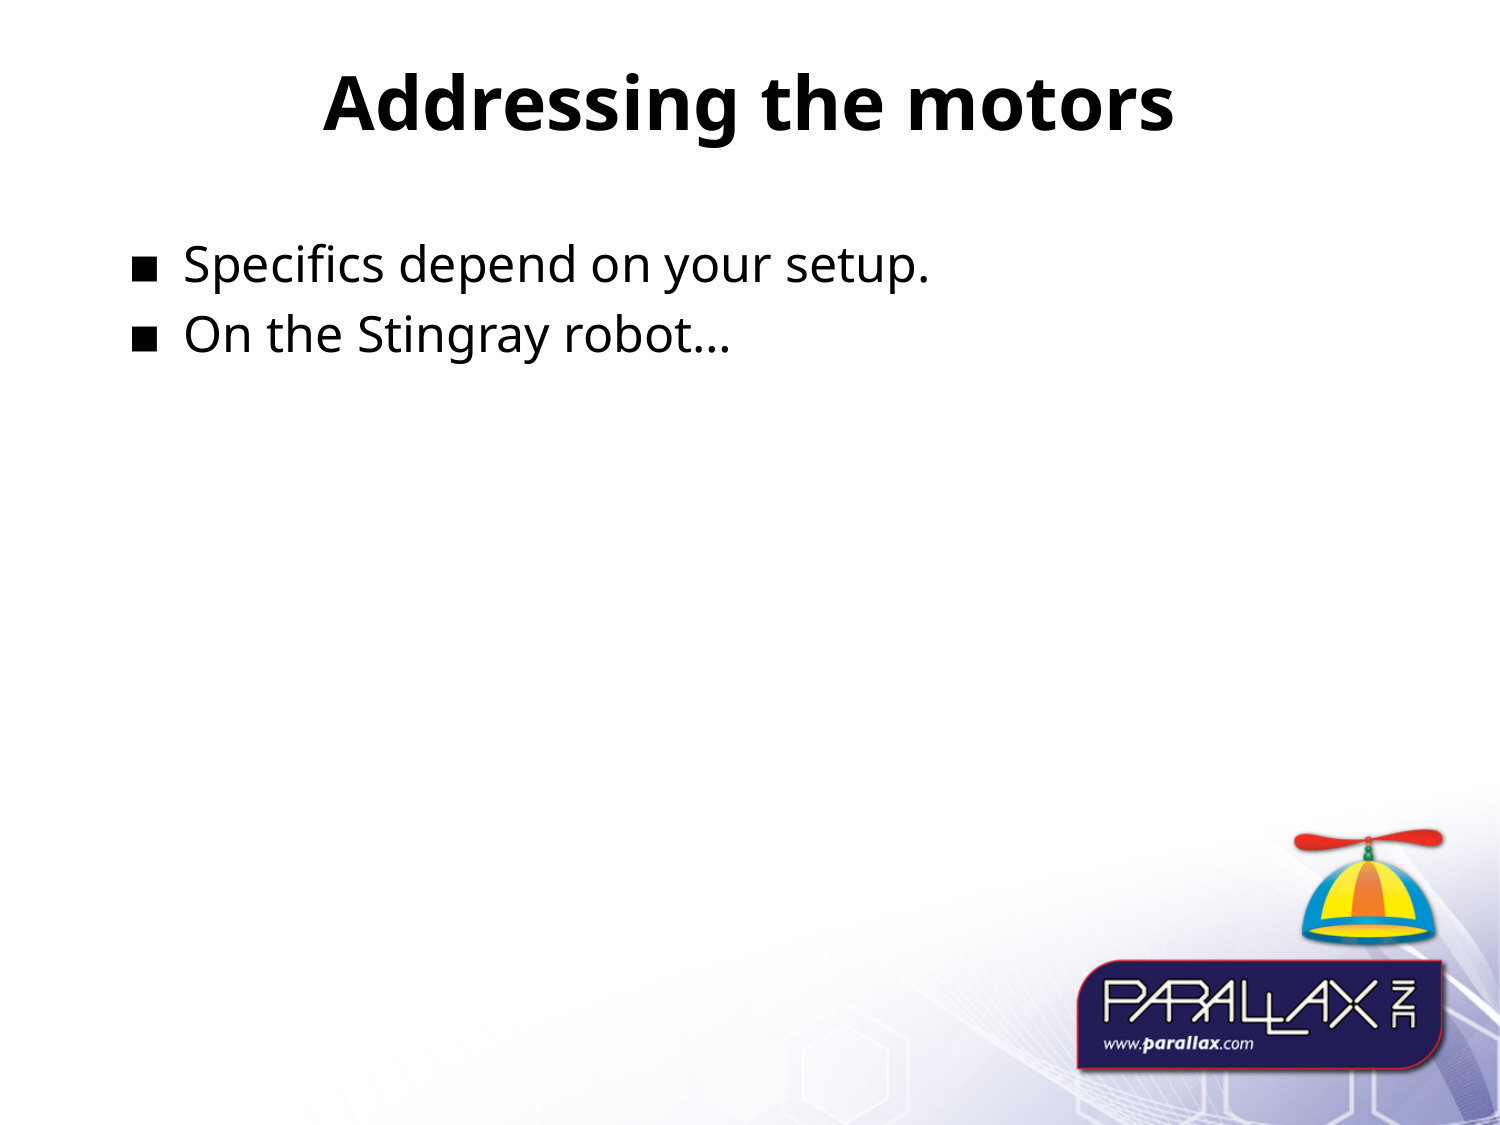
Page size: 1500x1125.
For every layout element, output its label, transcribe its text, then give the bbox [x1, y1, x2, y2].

list Specifics depend on your setup. On the Stingray robot… [112, 224, 1388, 951]
title Addressing the motors [112, 0, 1388, 202]
picture [0, 0, 1500, 1125]
